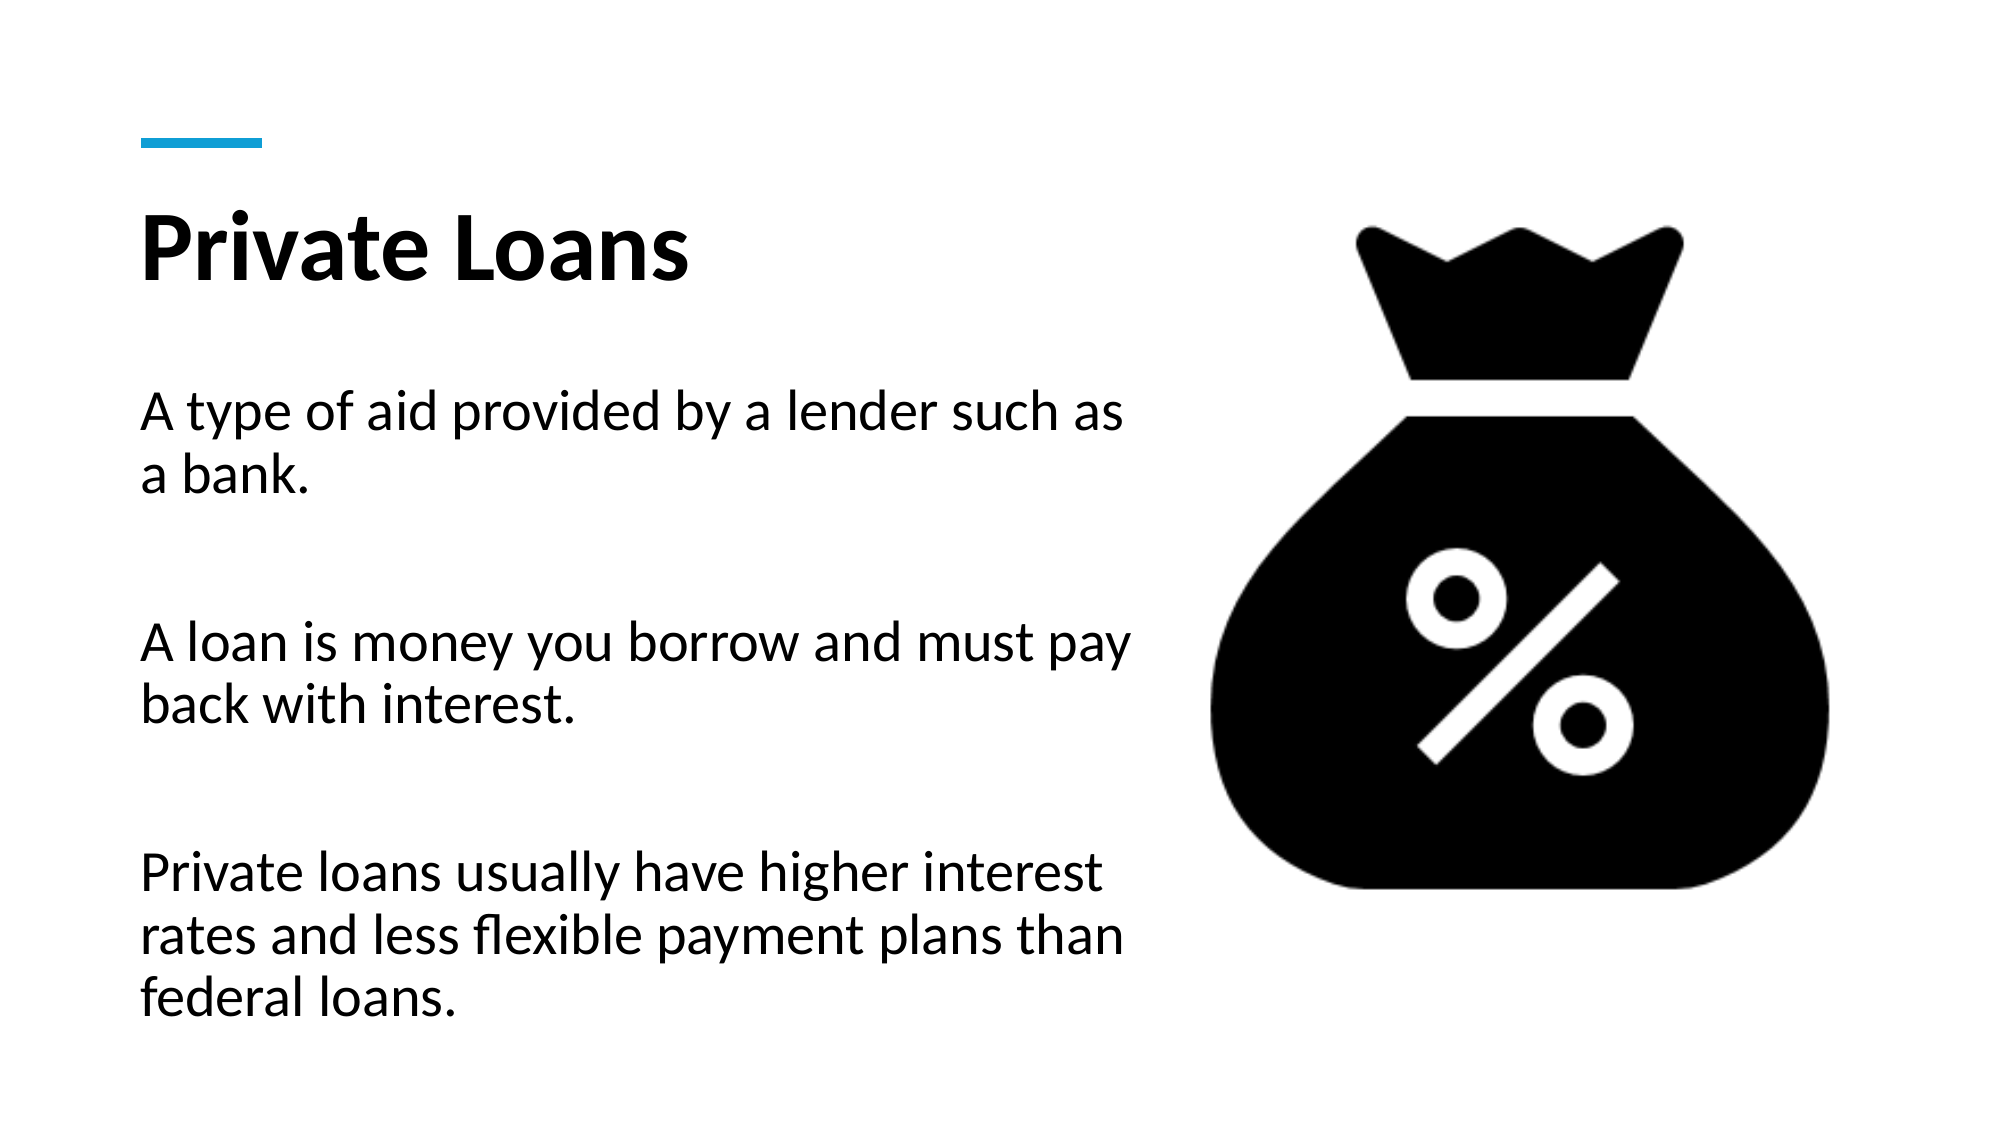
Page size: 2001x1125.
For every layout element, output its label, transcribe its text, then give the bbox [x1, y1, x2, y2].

title Private Loans [124, 186, 1083, 330]
list A type of aid provided by a lender such as a bank. A loan is money you borrow and must pay back with interest. Private loans usually have higher interest rates and less flexible payment plans than federal loans. [124, 373, 1164, 1125]
picture [1083, 125, 1957, 1000]
